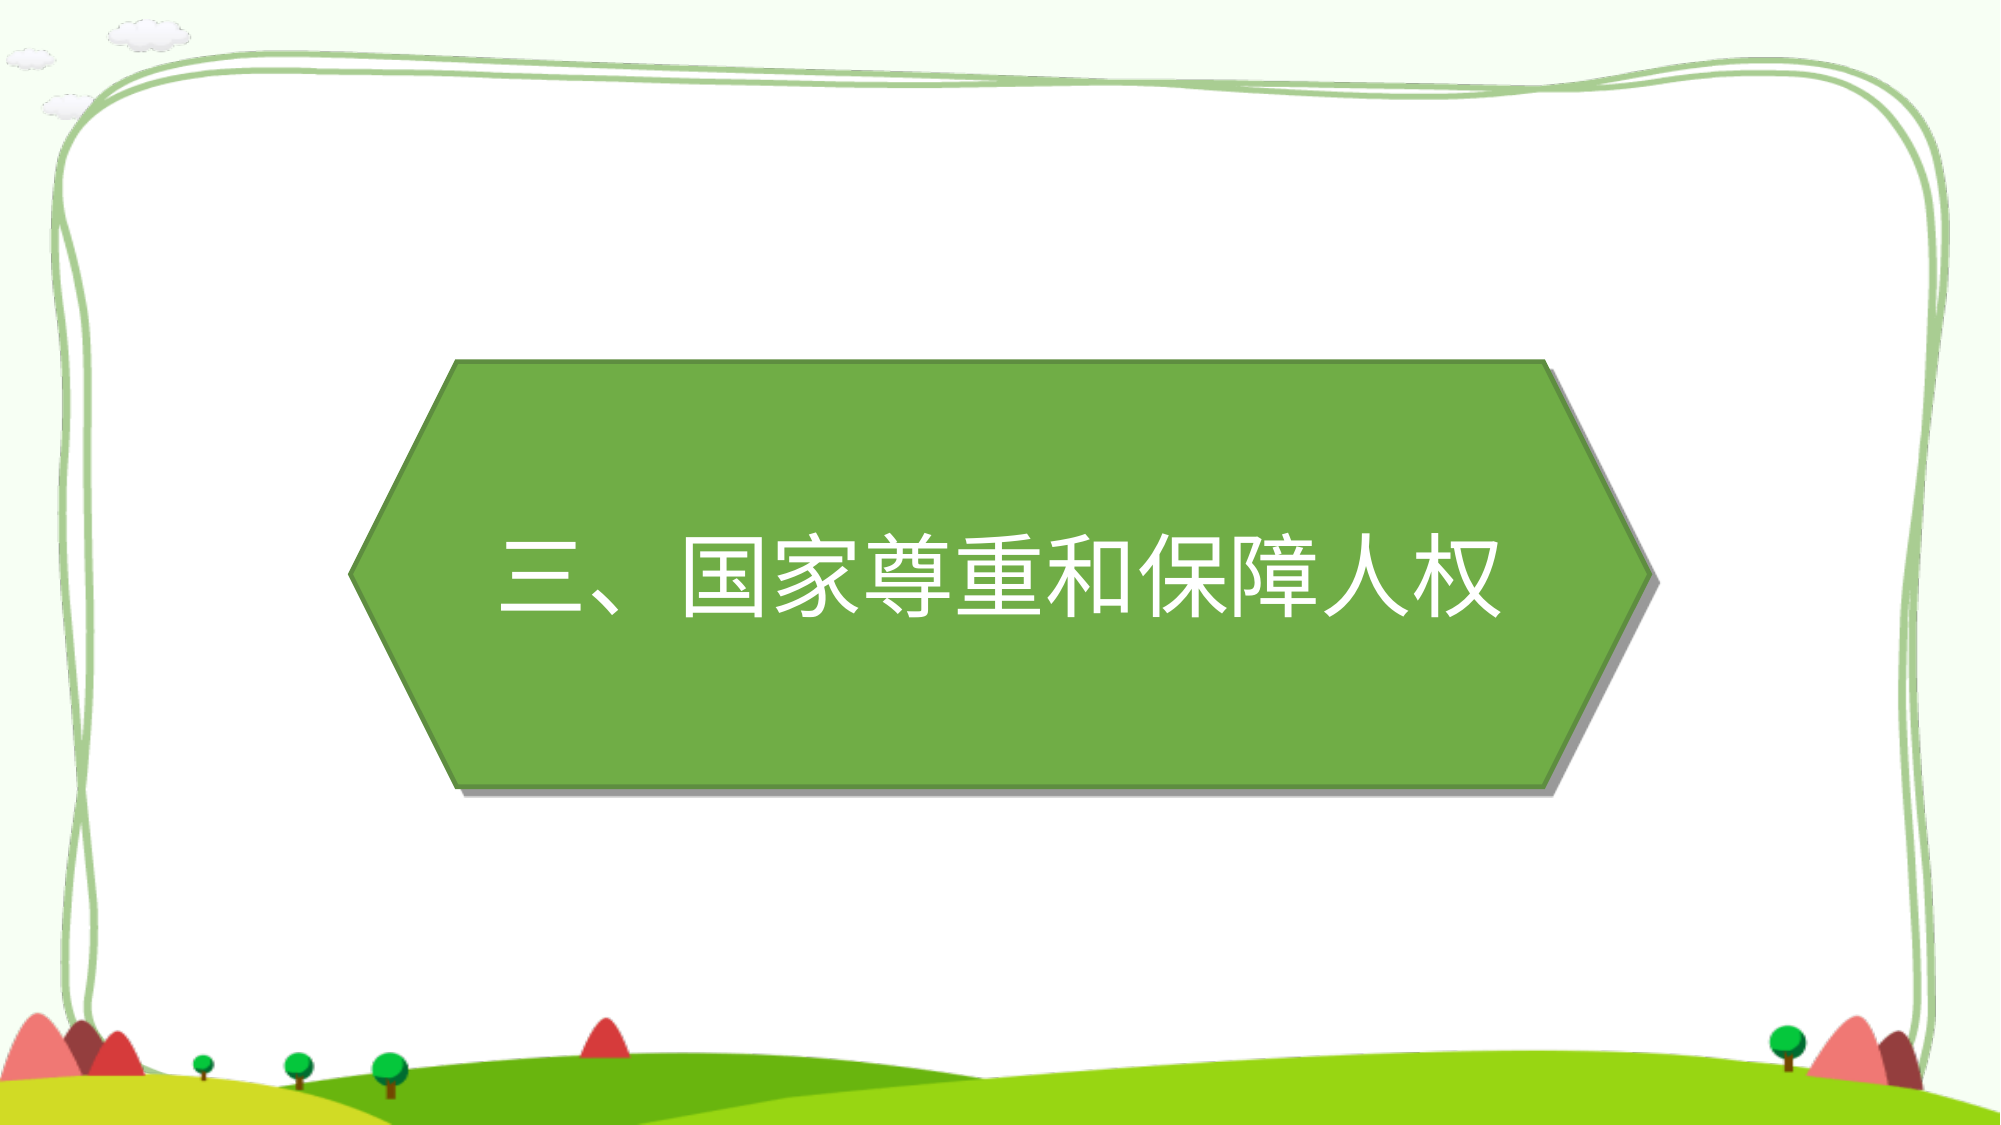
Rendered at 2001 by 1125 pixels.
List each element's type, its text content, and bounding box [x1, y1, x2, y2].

picture [0, 0, 2000, 1125]
text_box 三、国家尊重和保障人权 [349, 360, 1651, 788]
